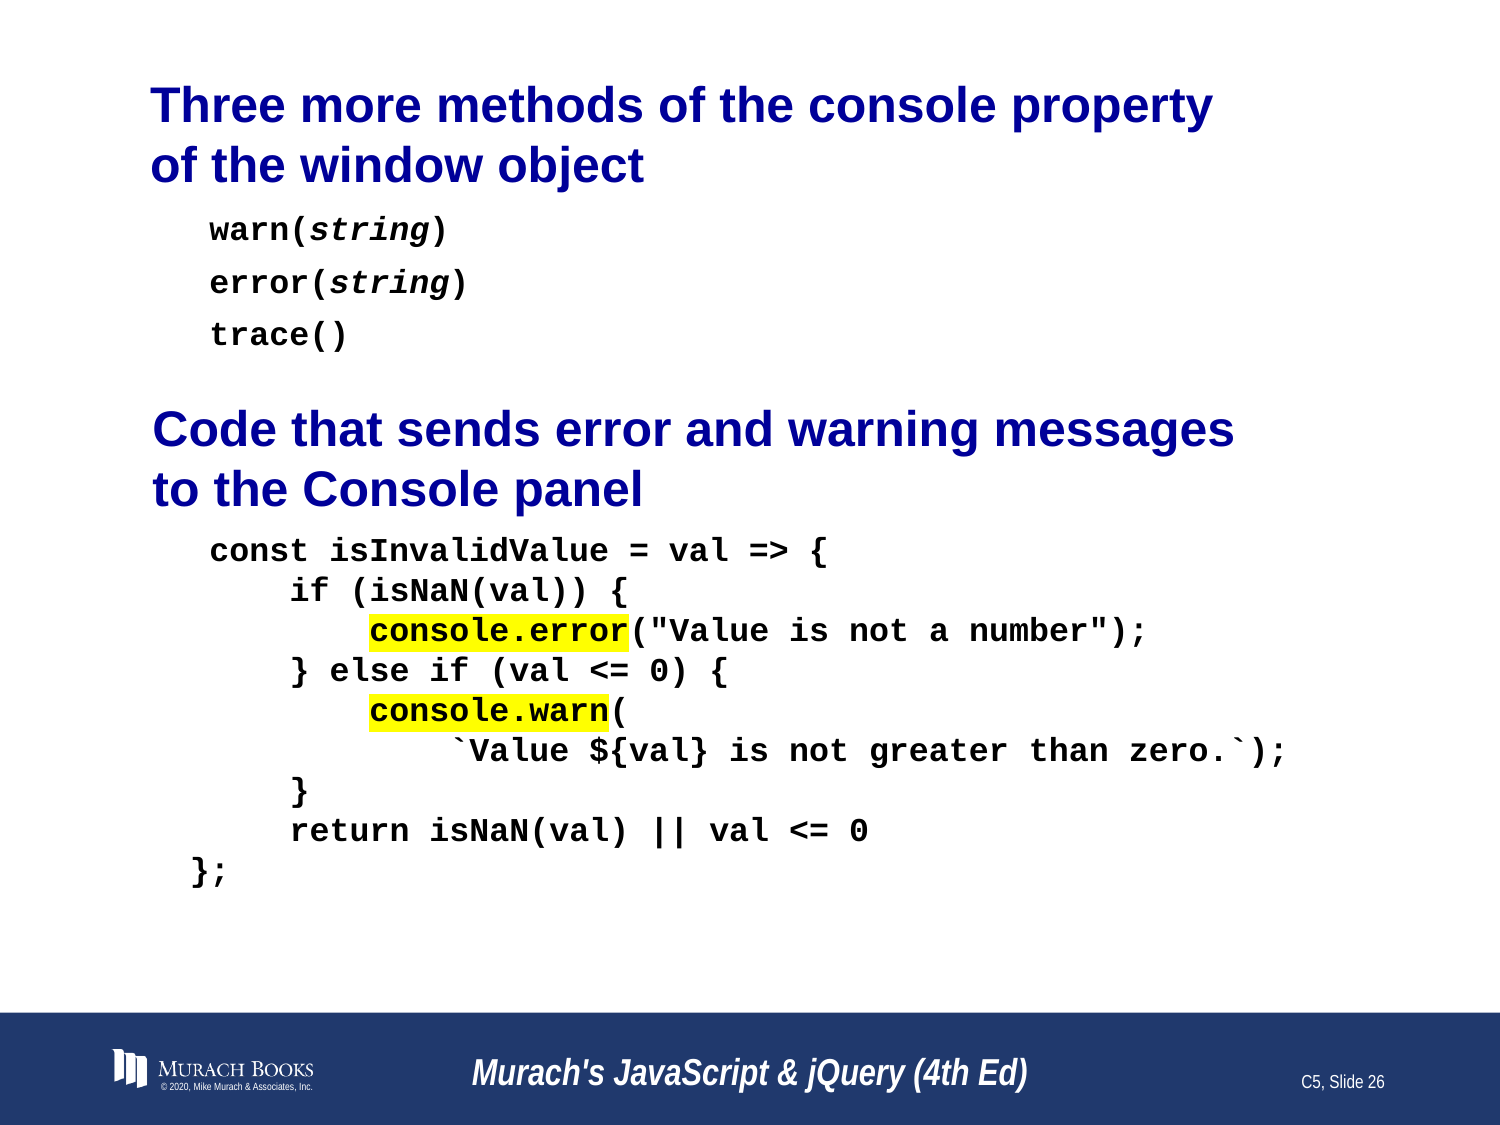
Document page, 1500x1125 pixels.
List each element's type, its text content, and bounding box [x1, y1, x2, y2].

slide_number C5, Slide 26 [1087, 1025, 1400, 1100]
footer © 2020, Mike Murach & Associates, Inc. [12, 1025, 463, 1100]
list warn(string) error(string) trace() Code that sends error and warning messages to the Console panel const isInvalidValue = val => { if (isNaN(val)) { console.error("Value is not a number"); } else if (val <= 0) { console.warn( `Value ${val} is not greater than zero.`); } return isNaN(val) || val <= 0 }; [137, 200, 1350, 1000]
title Three more methods of the console property of the window object [150, 72, 1350, 194]
slide_number Murach's JavaScript & jQuery (4th Ed) [463, 1025, 1050, 1100]
